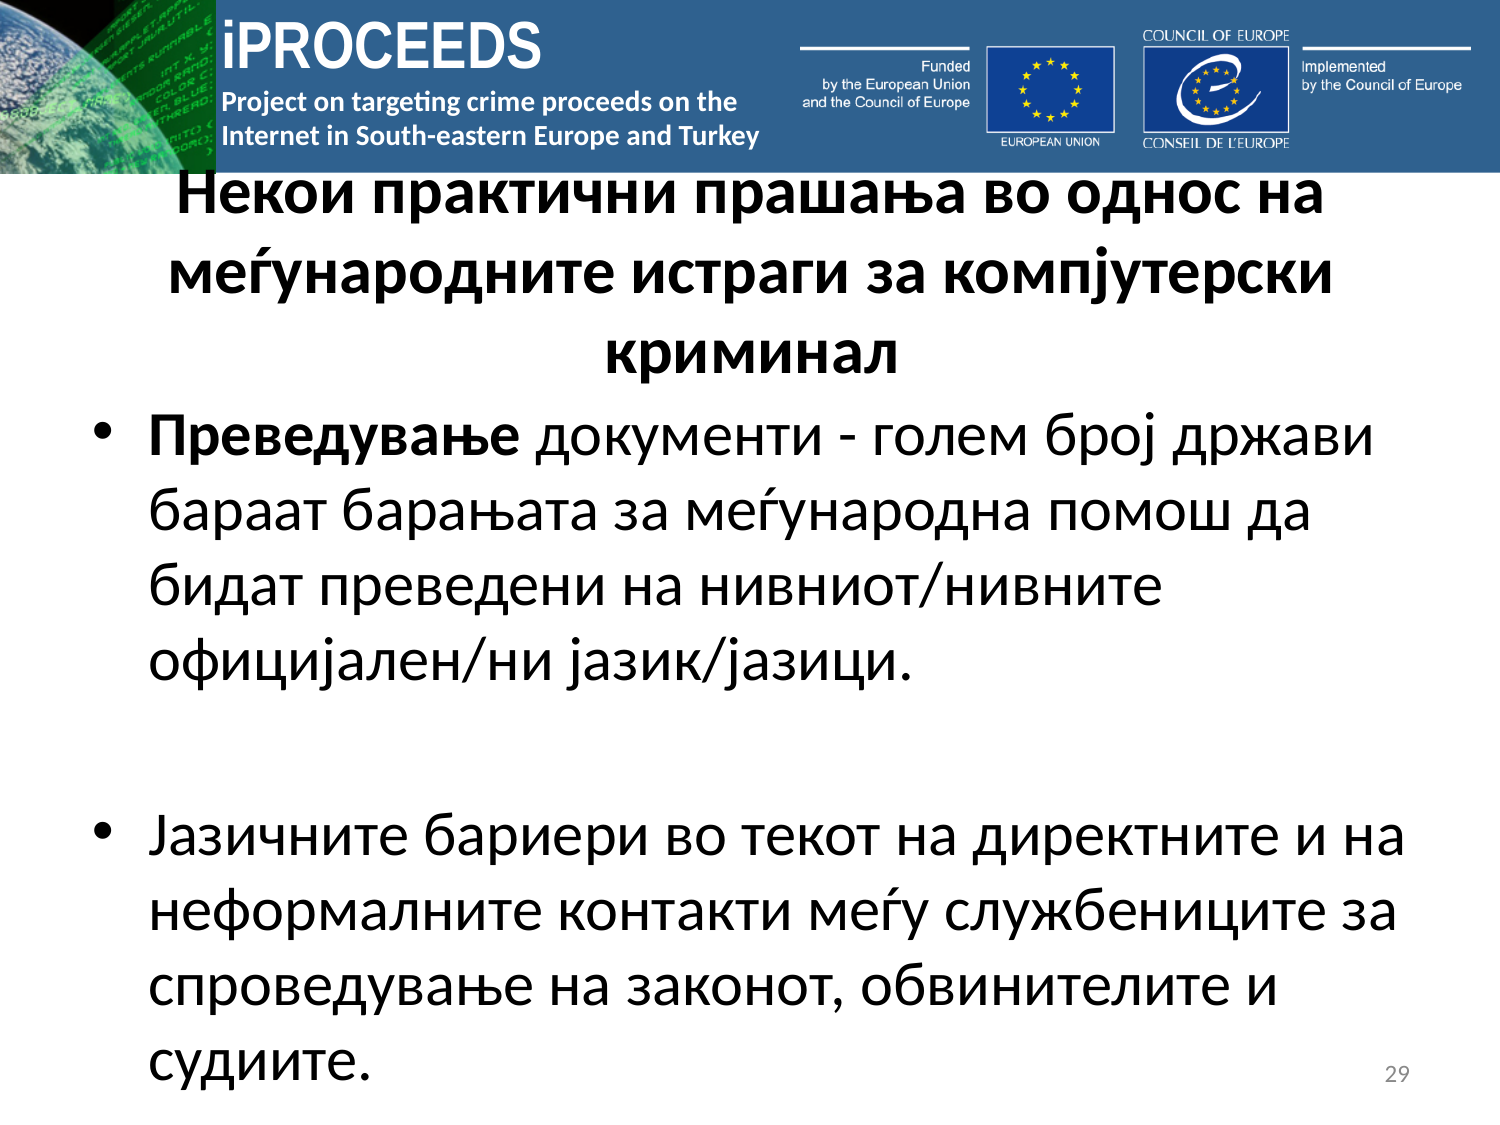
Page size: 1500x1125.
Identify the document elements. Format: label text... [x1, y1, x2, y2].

title Некои практични прашања во однос на меѓународните истраги за компјутерски криминал [76, 172, 1427, 361]
slide_number 29 [1074, 1042, 1425, 1103]
picture [0, 0, 216, 174]
list Преведување документи - голем број држави бараат барањата за меѓународна помош да бидат преведени на нивниот/нивните официјален/ни јазик/јазици. Јазичните бариери во текот на директните и на неформалните контакти меѓу службениците за спроведување на законот, обвинителите и судиите. [76, 385, 1427, 1081]
picture [800, 30, 1471, 148]
